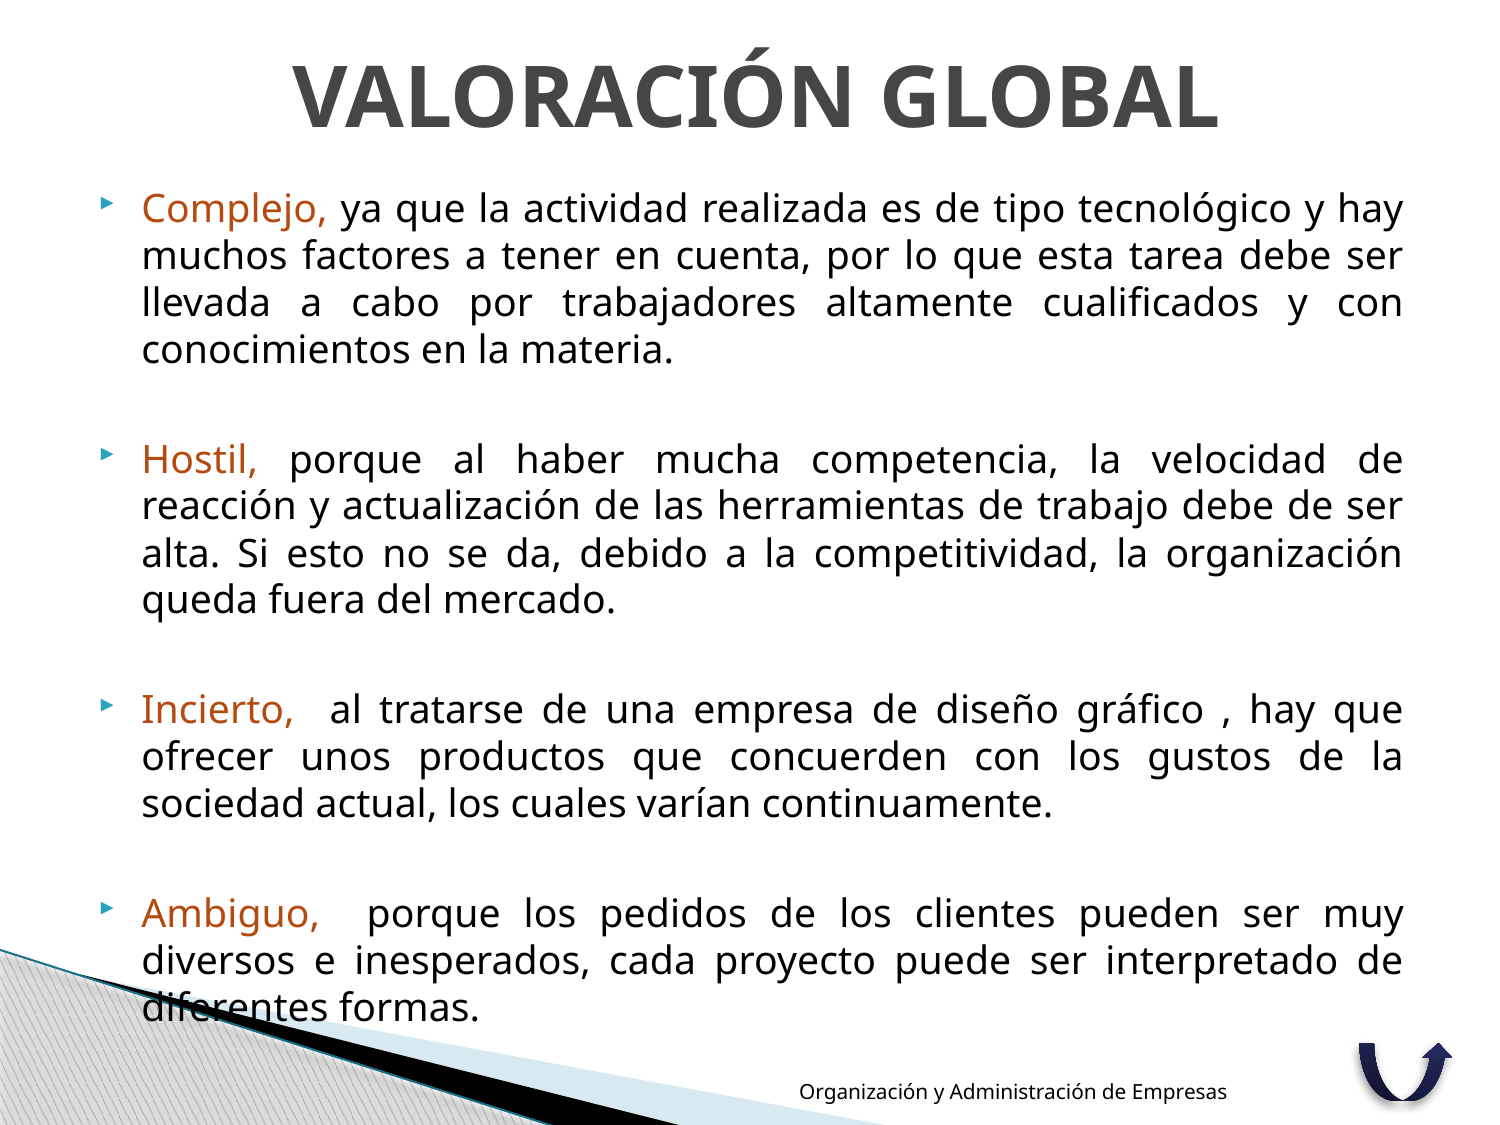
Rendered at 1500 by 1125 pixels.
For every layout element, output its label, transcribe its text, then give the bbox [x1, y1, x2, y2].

text_box [1359, 1042, 1452, 1102]
title VALORACIÓN GLOBAL [82, 0, 1432, 188]
footer Organización y Administración de Empresas [718, 1051, 1243, 1112]
list Complejo, ya que la actividad realizada es de tipo tecnológico y hay muchos factores a tener en cuenta, por lo que esta tarea debe ser llevada a cabo por trabajadores altamente cualificados y con conocimientos en la materia. Hostil, porque al haber mucha competencia, la velocidad de reacción y actualización de las herramientas de trabajo debe de ser alta. Si esto no se da, debido a la competitividad, la organización queda fuera del mercado. Incierto, al tratarse de una empresa de diseño gráfico , hay que ofrecer unos productos que concuerden con los gustos de la sociedad actual, los cuales varían continuamente. Ambiguo, porque los pedidos de los clientes pueden ser muy diversos e inesperados, cada proyecto puede ser interpretado de diferentes formas. [70, 175, 1421, 1043]
